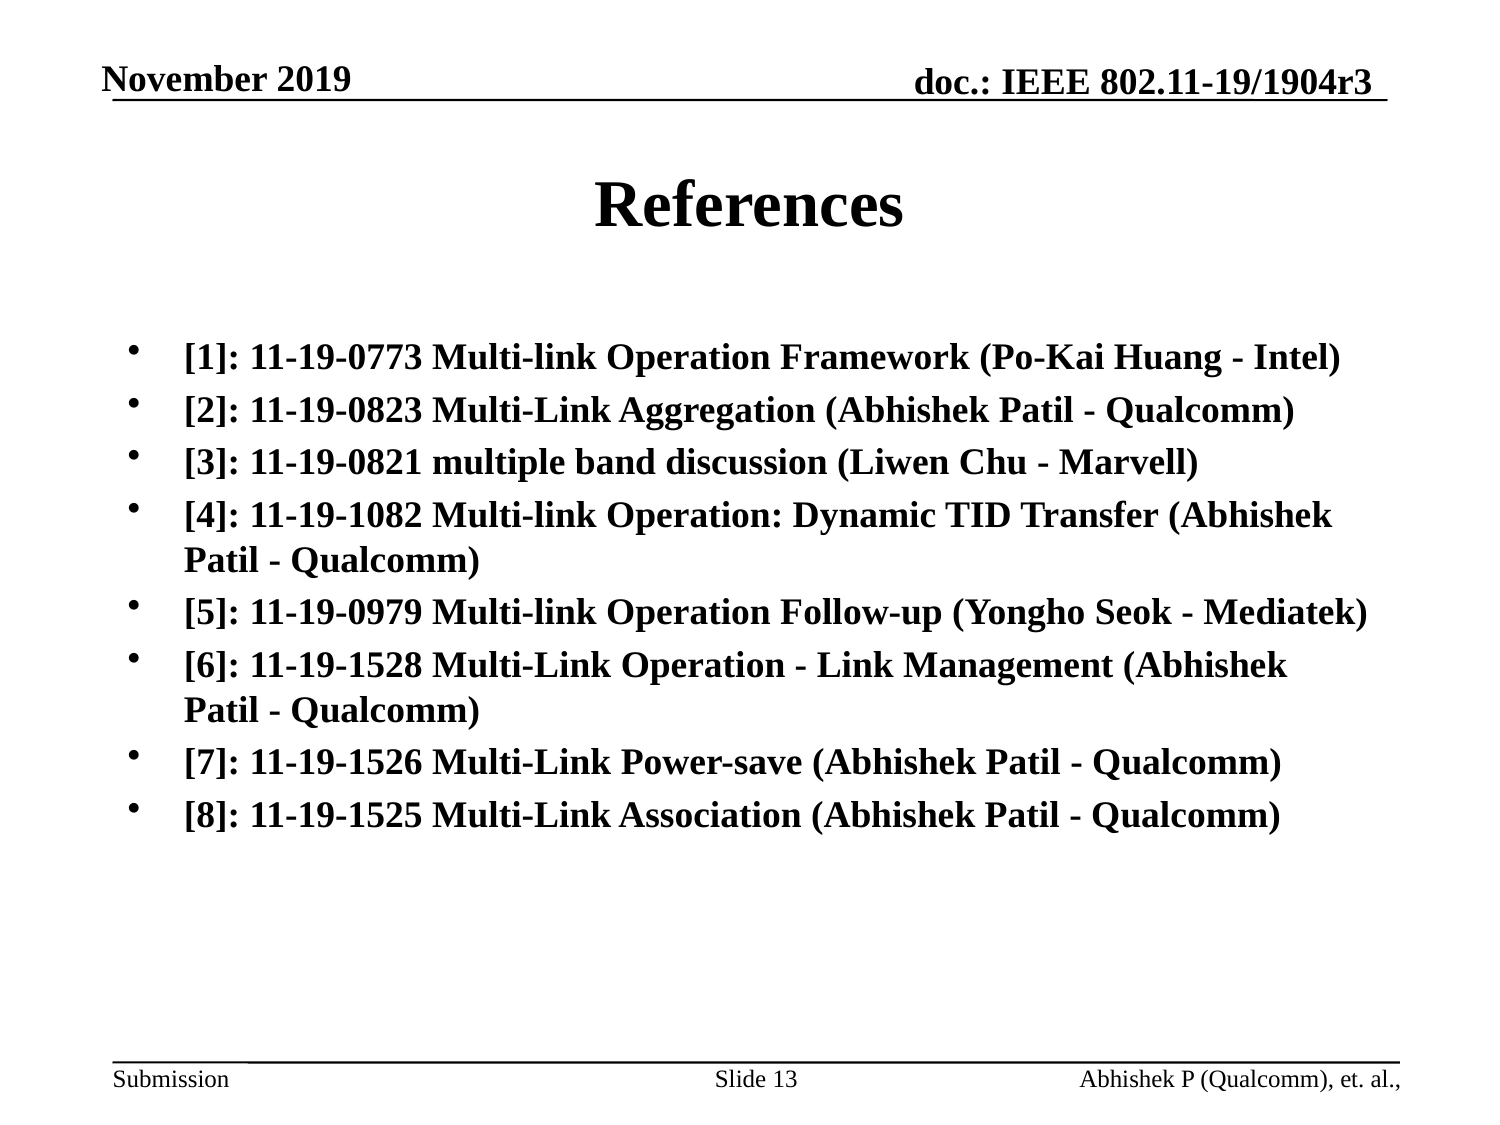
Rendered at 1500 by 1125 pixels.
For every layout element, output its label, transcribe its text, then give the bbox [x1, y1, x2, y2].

list [1]: 11-19-0773 Multi-link Operation Framework (Po-Kai Huang - Intel) [2]: 11-19-0823 Multi-Link Aggregation (Abhishek Patil - Qualcomm) [3]: 11-19-0821 multiple band discussion (Liwen Chu - Marvell) [4]: 11-19-1082 Multi-link Operation: Dynamic TID Transfer (Abhishek Patil - Qualcomm) [5]: 11-19-0979 Multi-link Operation Follow-up (Yongho Seok - Mediatek) [6]: 11-19-1528 Multi-Link Operation - Link Management (Abhishek Patil - Qualcomm) [7]: 11-19-1526 Multi-Link Power-save (Abhishek Patil - Qualcomm) [8]: 11-19-1525 Multi-Link Association (Abhishek Patil - Qualcomm) [112, 324, 1388, 1001]
slide_number Slide 13 [712, 1061, 801, 1093]
footer Abhishek P (Qualcomm), et. al., [949, 1061, 1402, 1093]
title References [112, 112, 1388, 288]
